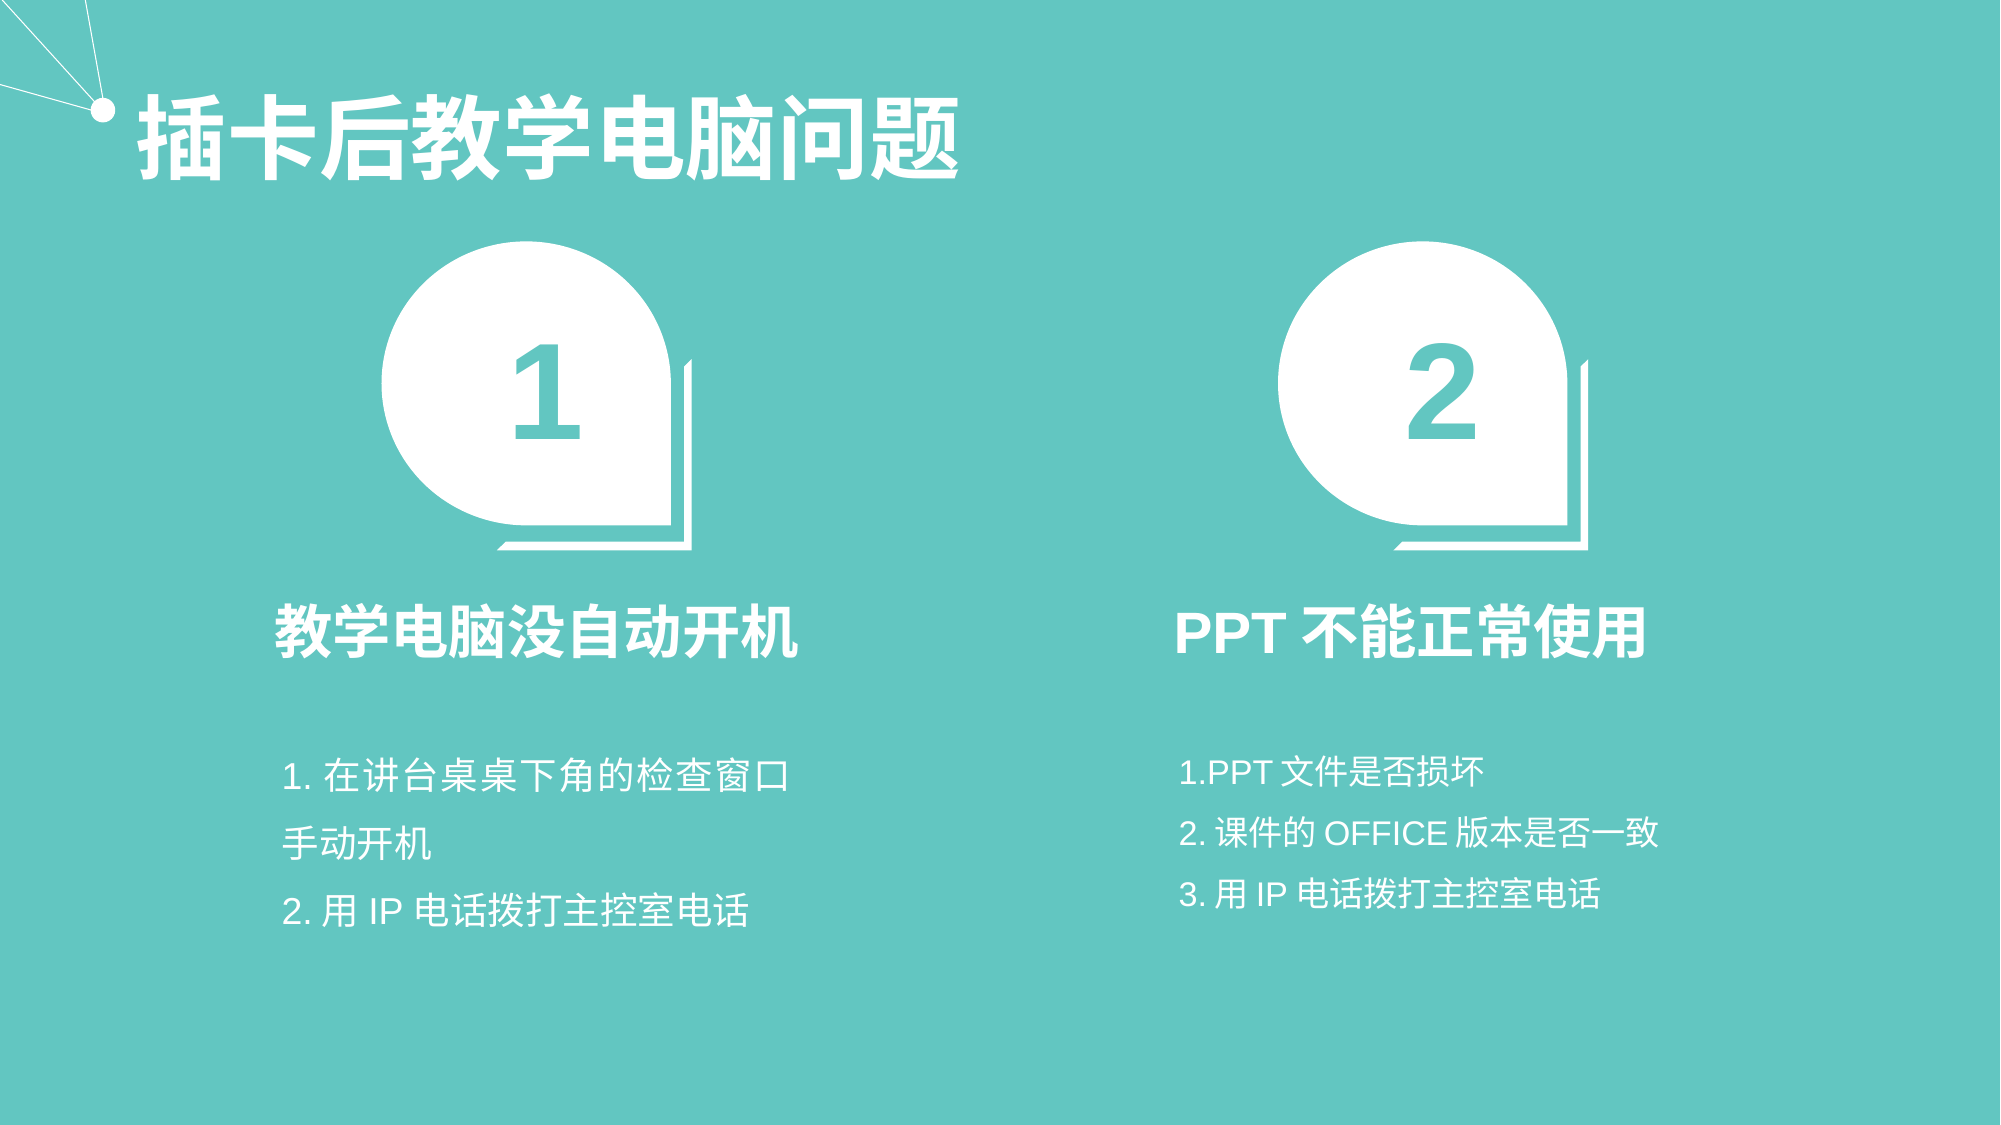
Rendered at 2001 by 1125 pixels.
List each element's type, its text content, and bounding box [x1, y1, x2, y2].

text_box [381, 241, 692, 551]
text_box 插卡后教学电脑问题 [120, 71, 1844, 313]
text_box 1.PPT文件是否损坏 2.课件的OFFICE版本是否一致 3.用IP电话拨打主控室电话 [1163, 722, 1703, 966]
text_box 1.在讲台桌桌下角的检查窗口手动开机 2.用IP电话拨打主控室电话 [266, 722, 807, 966]
text_box PPT不能正常使用 [1089, 588, 1734, 697]
text_box 教学电脑没自动开机 [235, 588, 838, 684]
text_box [1277, 241, 1589, 551]
